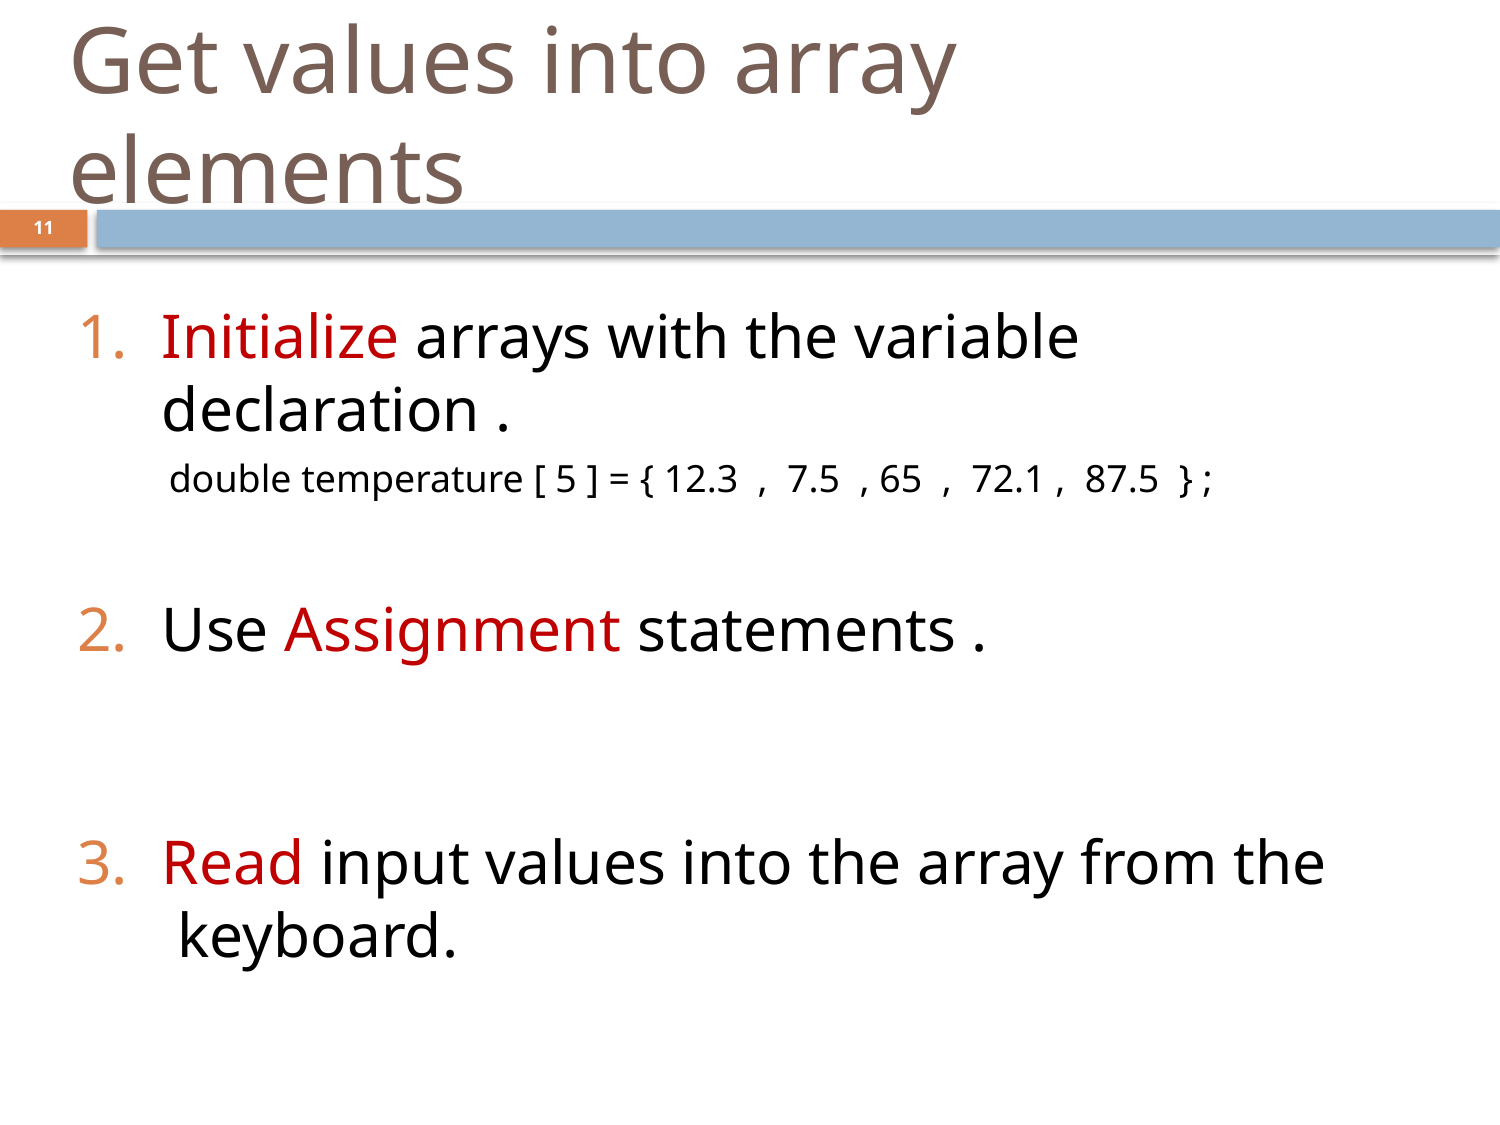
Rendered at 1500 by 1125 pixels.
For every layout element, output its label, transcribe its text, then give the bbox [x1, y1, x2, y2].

title Get values into array elements [52, 30, 1391, 194]
slide_number 11 [0, 208, 88, 249]
list Initialize arrays with the variable declaration . double temperature [ 5 ] = { 12.3 , 7.5 , 65 , 72.1 , 87.5 } ; Use Assignment statements . Read input values into the array from the keyboard. [62, 290, 1426, 1026]
